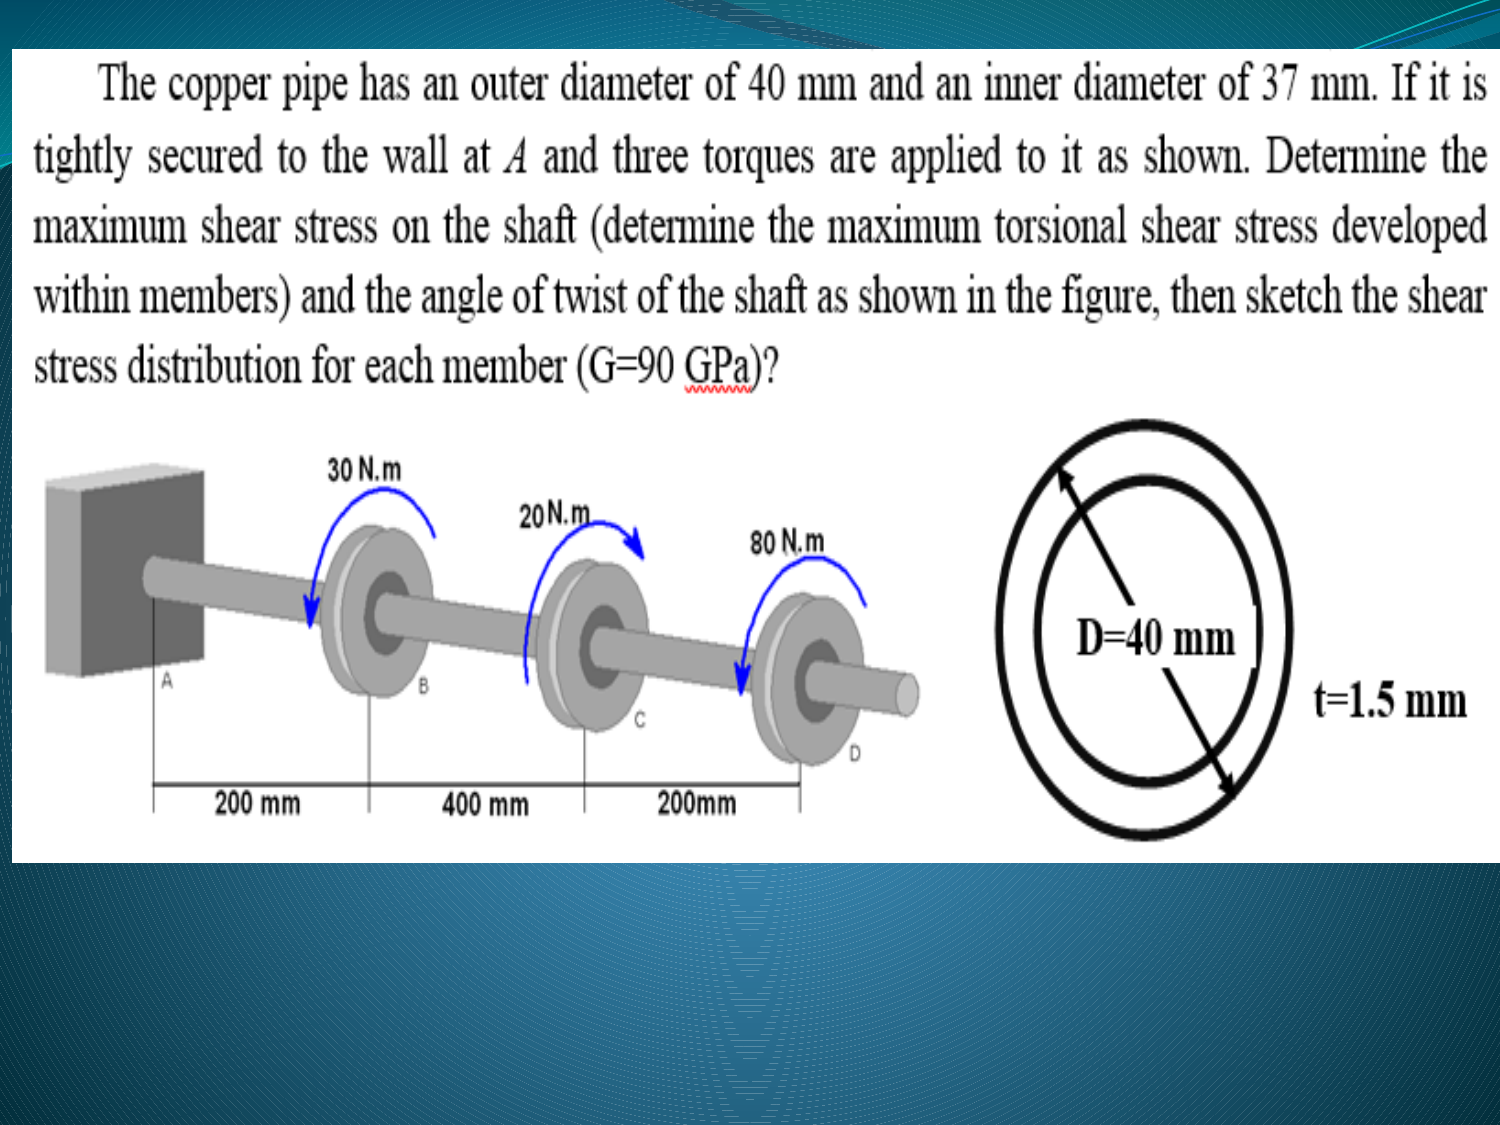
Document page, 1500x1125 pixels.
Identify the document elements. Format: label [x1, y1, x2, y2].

picture [12, 49, 1500, 863]
